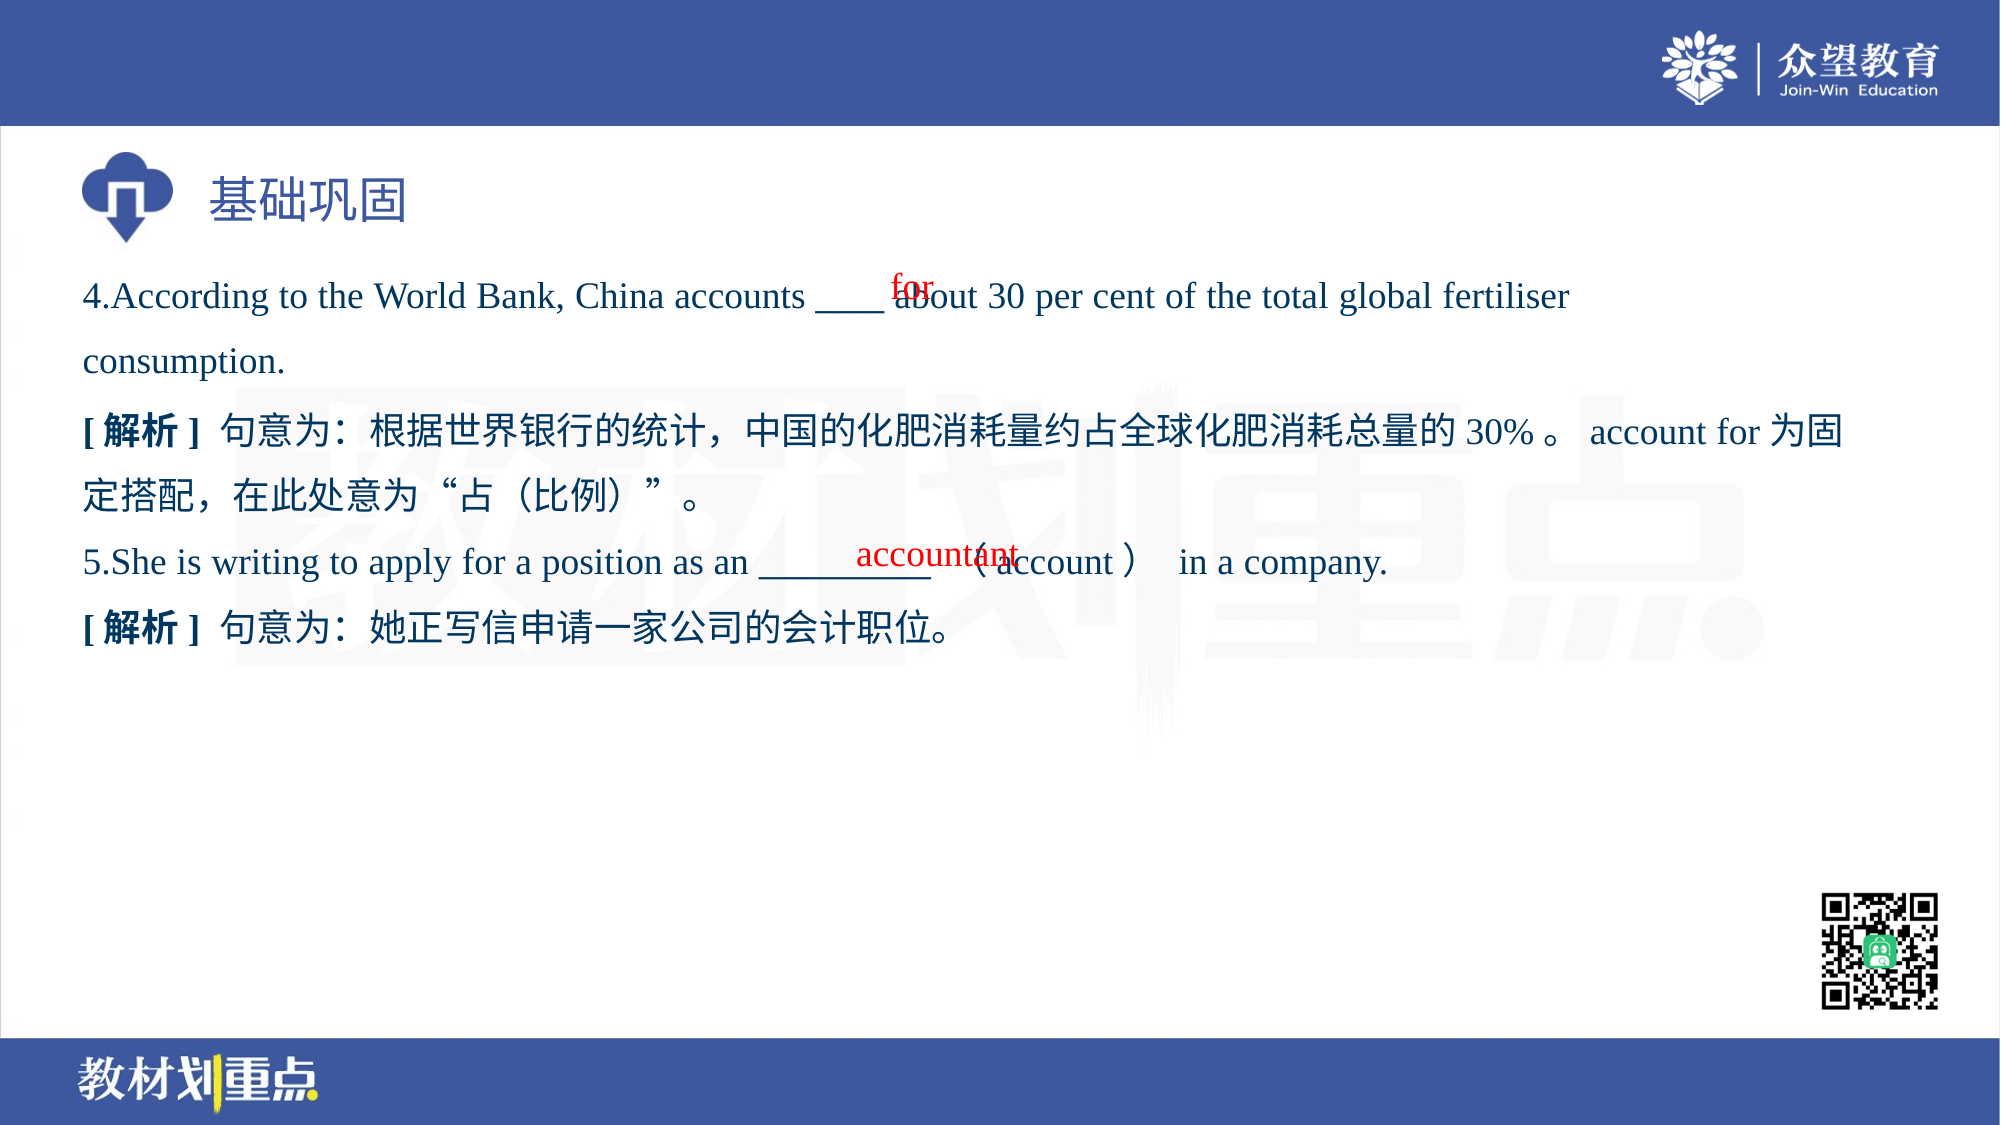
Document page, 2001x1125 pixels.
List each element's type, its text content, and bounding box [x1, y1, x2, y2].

text_box [解析] 句意为：根据世界银行的统计，中国的化肥消耗量约占全球化肥消耗总量的30%。account for为固 定搭配，在此处意为“占（比例）”。 [82, 383, 1817, 511]
text_box [解析] 句意为：她正写信申请一家公司的会计职位。 [82, 584, 1817, 642]
text_box accountant [842, 508, 1033, 568]
text_box 4.According to the World Bank, China accounts ____ about 30 per cent of the total global fertiliser consumption. [82, 247, 1817, 375]
text_box for [876, 242, 948, 301]
picture [0, 0, 2000, 1125]
text_box 5.She is writing to apply for a position as an __________ （account） in a company. [82, 517, 1817, 576]
